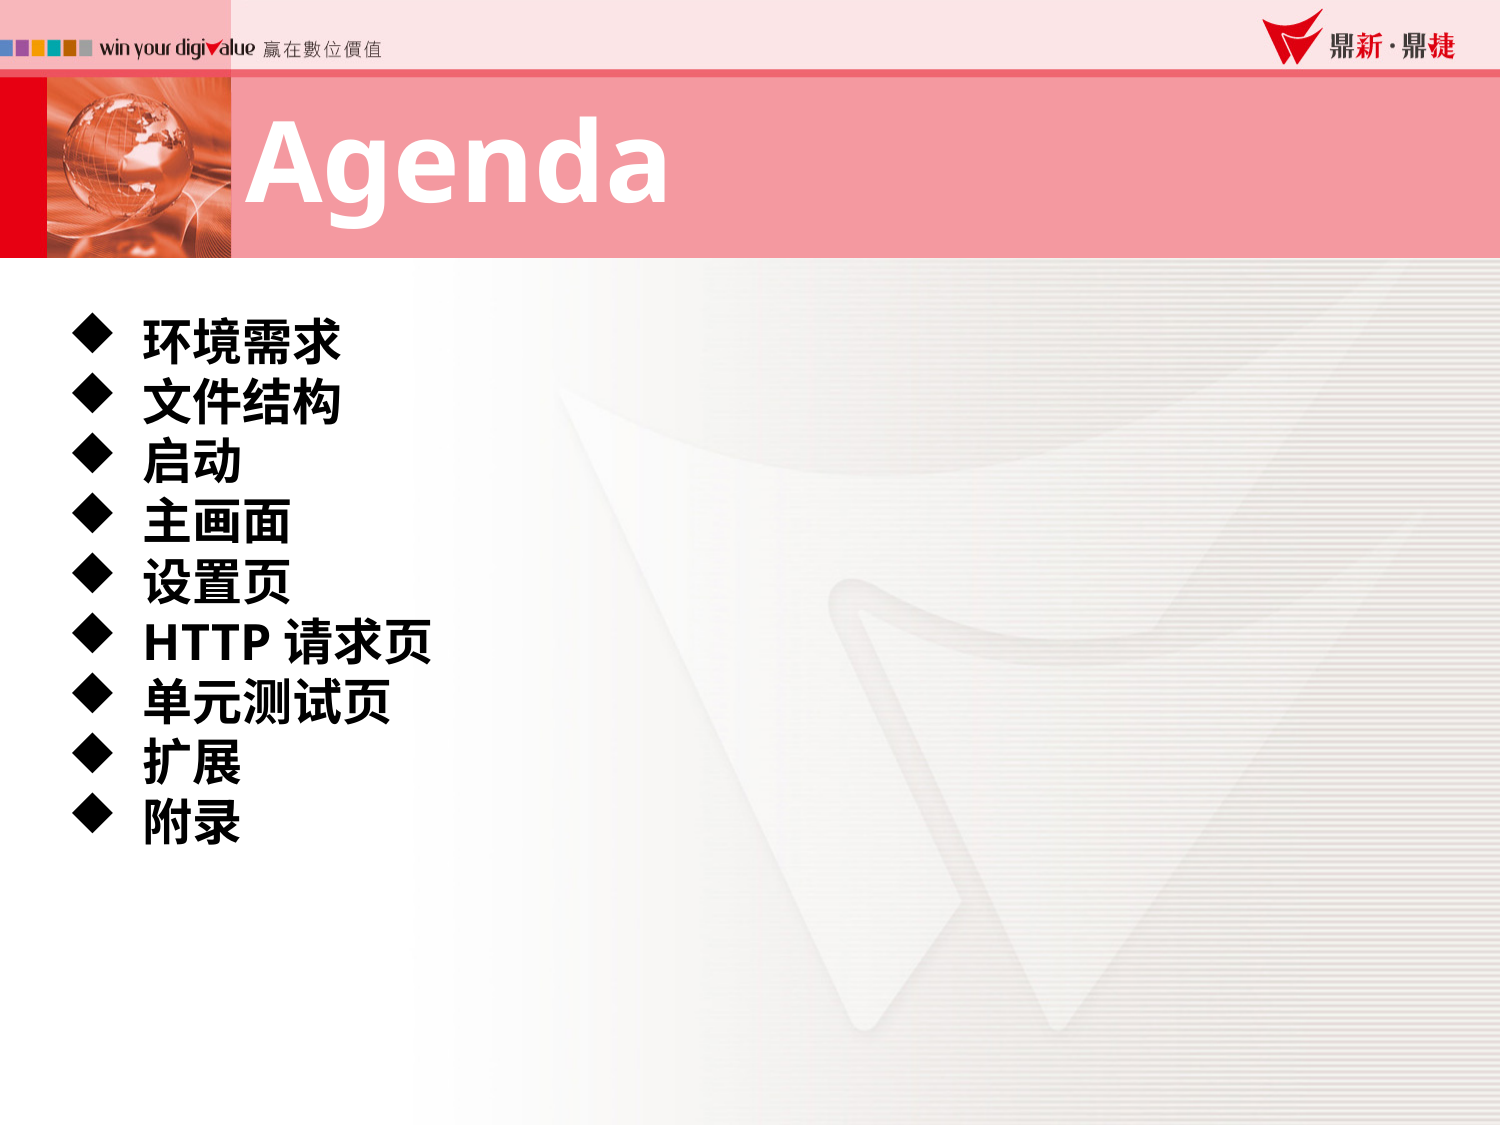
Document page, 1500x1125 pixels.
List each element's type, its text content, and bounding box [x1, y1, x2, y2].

text_box 环境需求 文件结构 启动 主画面 设置页 HTTP请求页 单元测试页 扩展 附录 [53, 302, 1453, 894]
text_box Agenda [230, 82, 1500, 236]
picture [0, 0, 1500, 1125]
